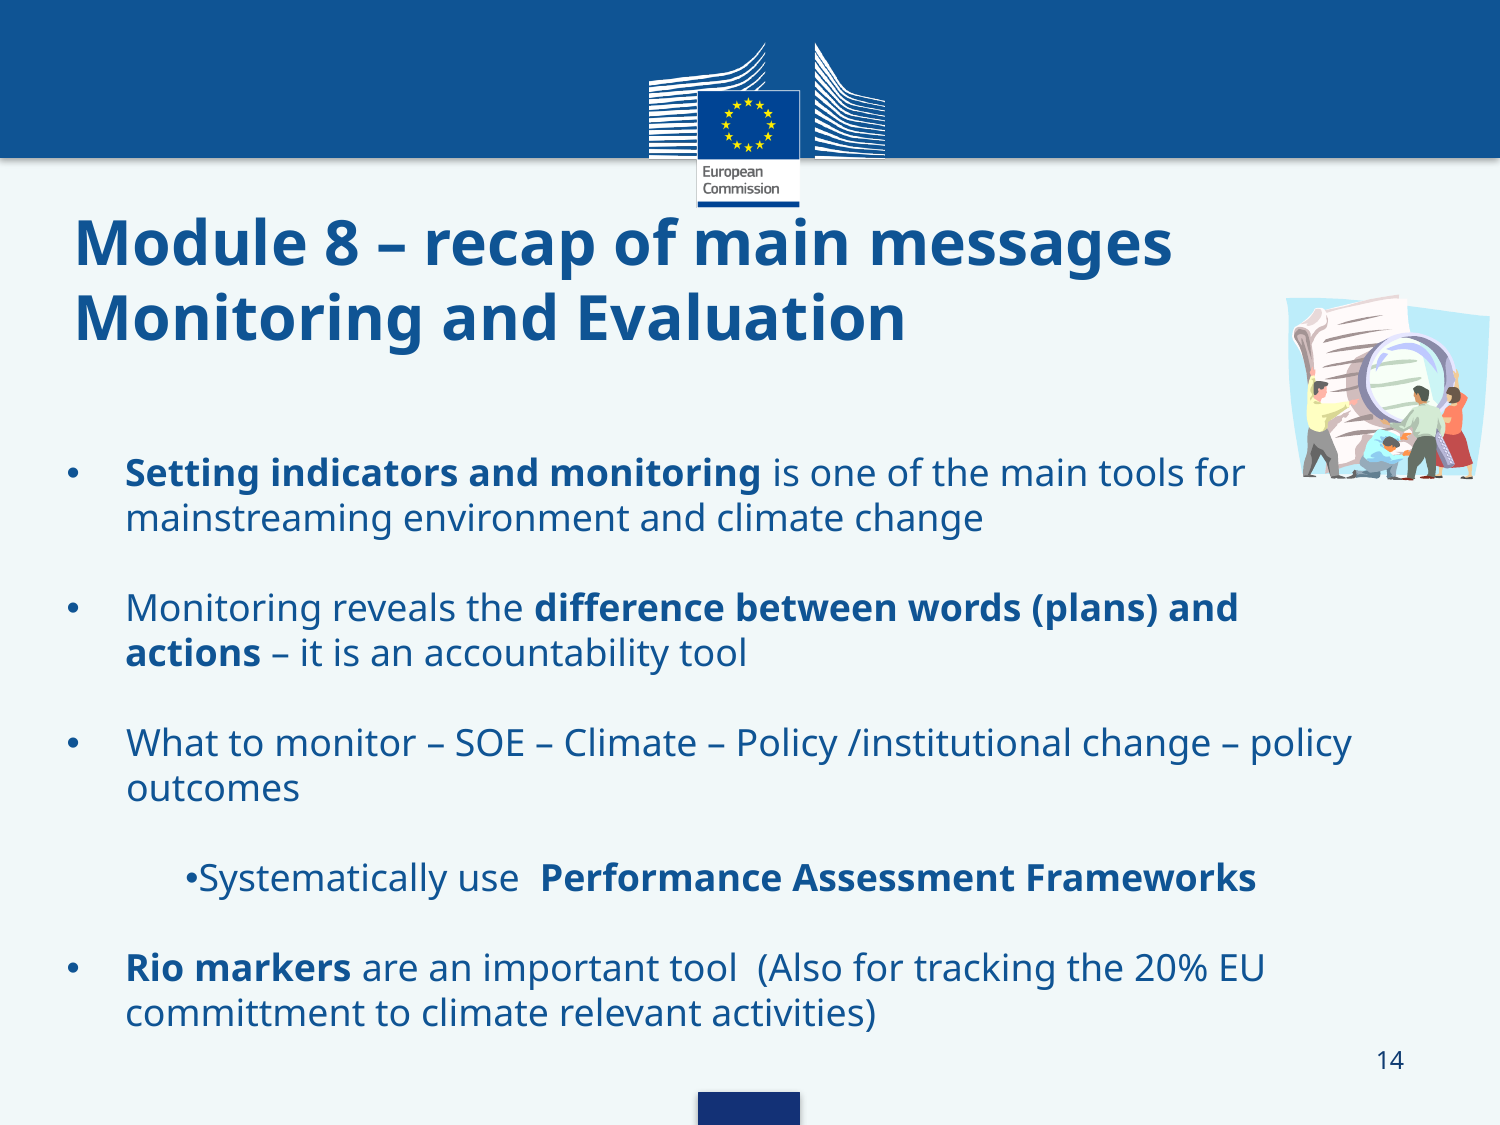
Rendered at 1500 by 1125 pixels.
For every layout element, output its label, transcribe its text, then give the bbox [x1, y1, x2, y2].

picture [649, 42, 885, 176]
text_box Setting indicators and monitoring is one of the main tools for mainstreaming environment and climate change Monitoring reveals the difference between words (plans) and actions – it is an accountability tool What to monitor – SOE – Climate – Policy /institutional change – policy outcomes Systematically use Performance Assessment Frameworks Rio markers are an important tool (Also for tracking the 20% EU committment to climate relevant activities) [51, 397, 1400, 1042]
picture [1285, 292, 1492, 483]
title Module 8 – recap of main messages Monitoring and Evaluation [0, 176, 1350, 380]
